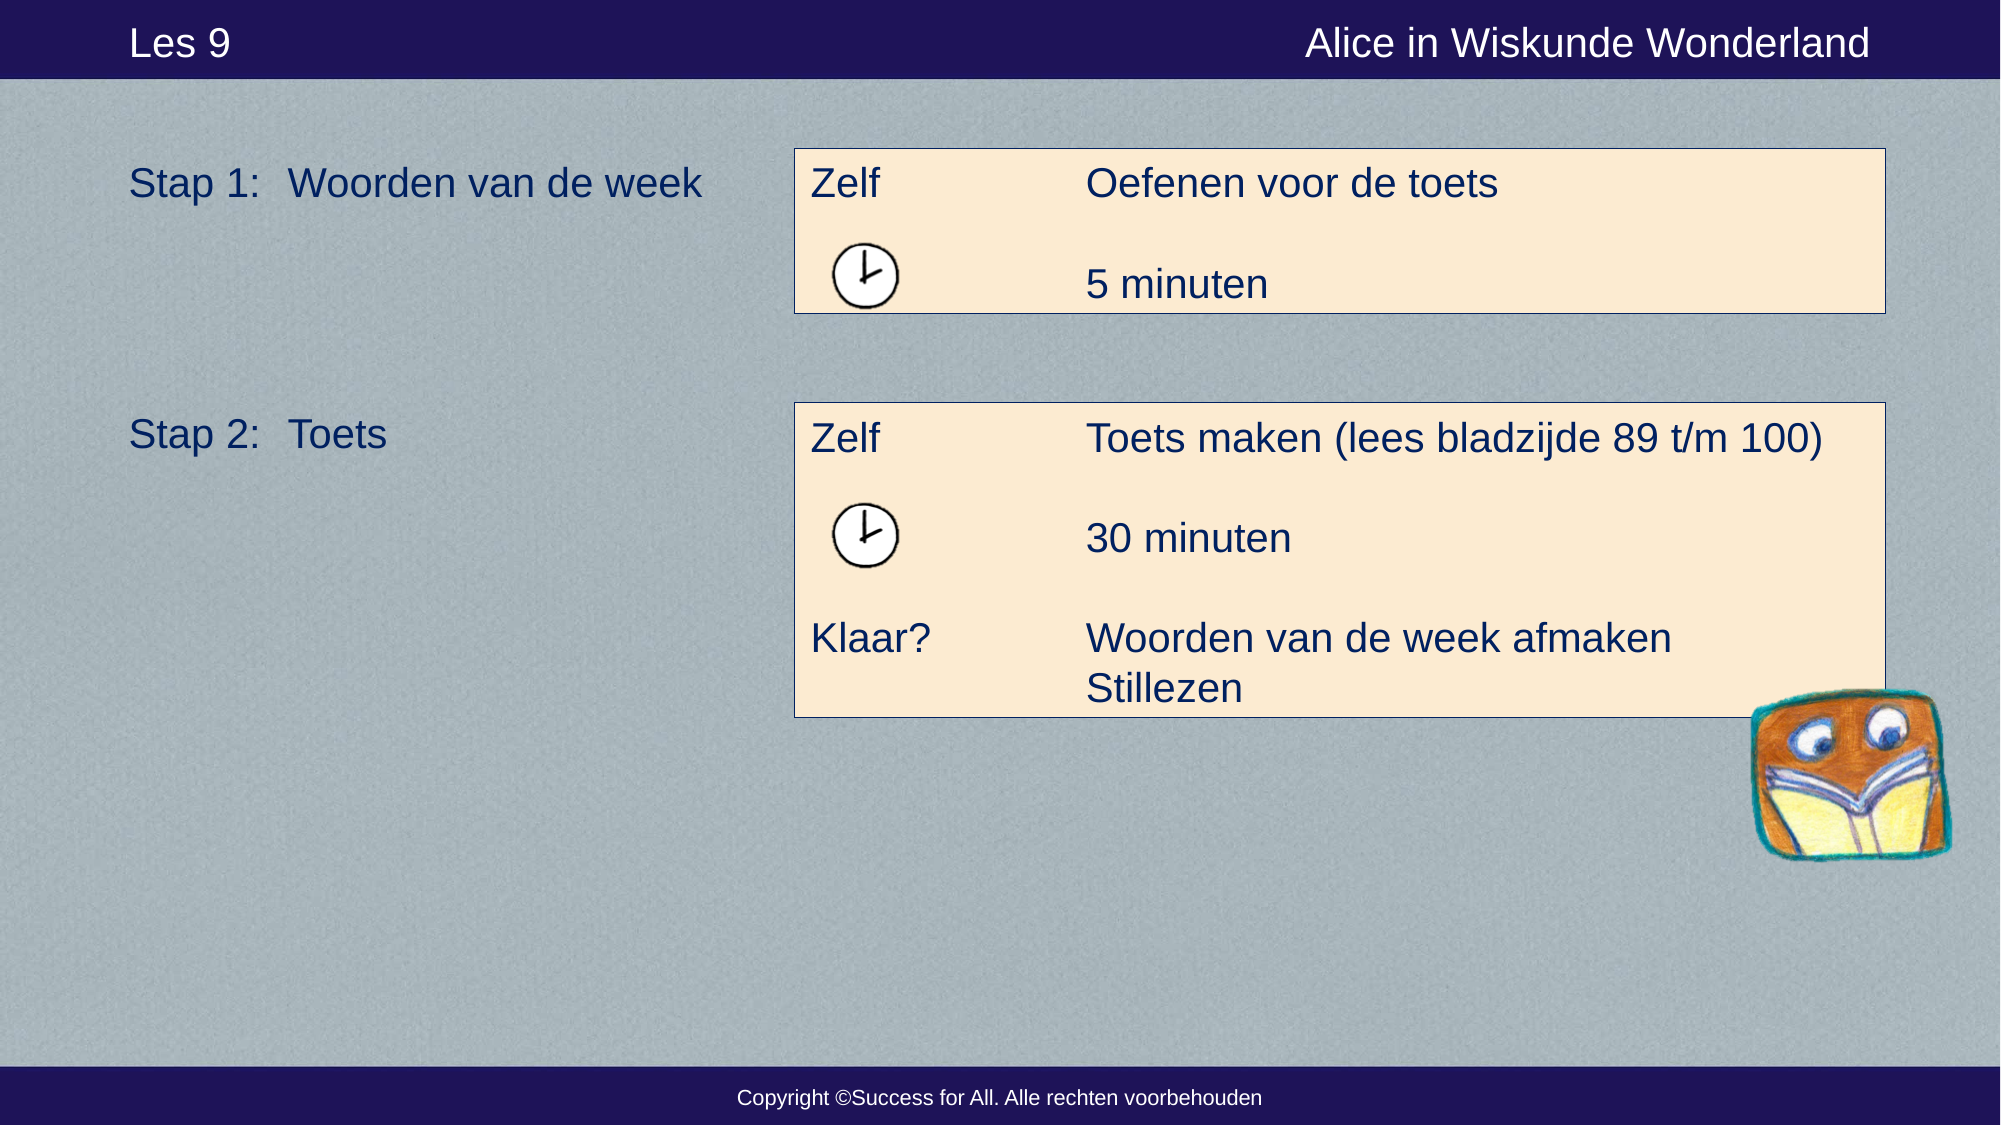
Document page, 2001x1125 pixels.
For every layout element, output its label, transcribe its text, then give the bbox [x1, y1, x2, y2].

picture [0, 0, 2001, 1125]
text_box Stap 1: Woorden van de week Stap 2: Toets [114, 148, 907, 764]
text_box Copyright ©Success for All. Alle rechten voorbehouden [0, 1076, 2000, 1125]
text_box Zelf Toets maken (lees bladzijde 89 t/m 100) 30 minuten Klaar? Woorden van de week afmaken Stillezen [794, 402, 1886, 718]
text_box Les 9 [114, 8, 354, 73]
text_box Zelf Oefenen voor de toets 5 minuten [794, 148, 1886, 314]
text_box Alice in Wiskunde Wonderland [999, 8, 1886, 73]
